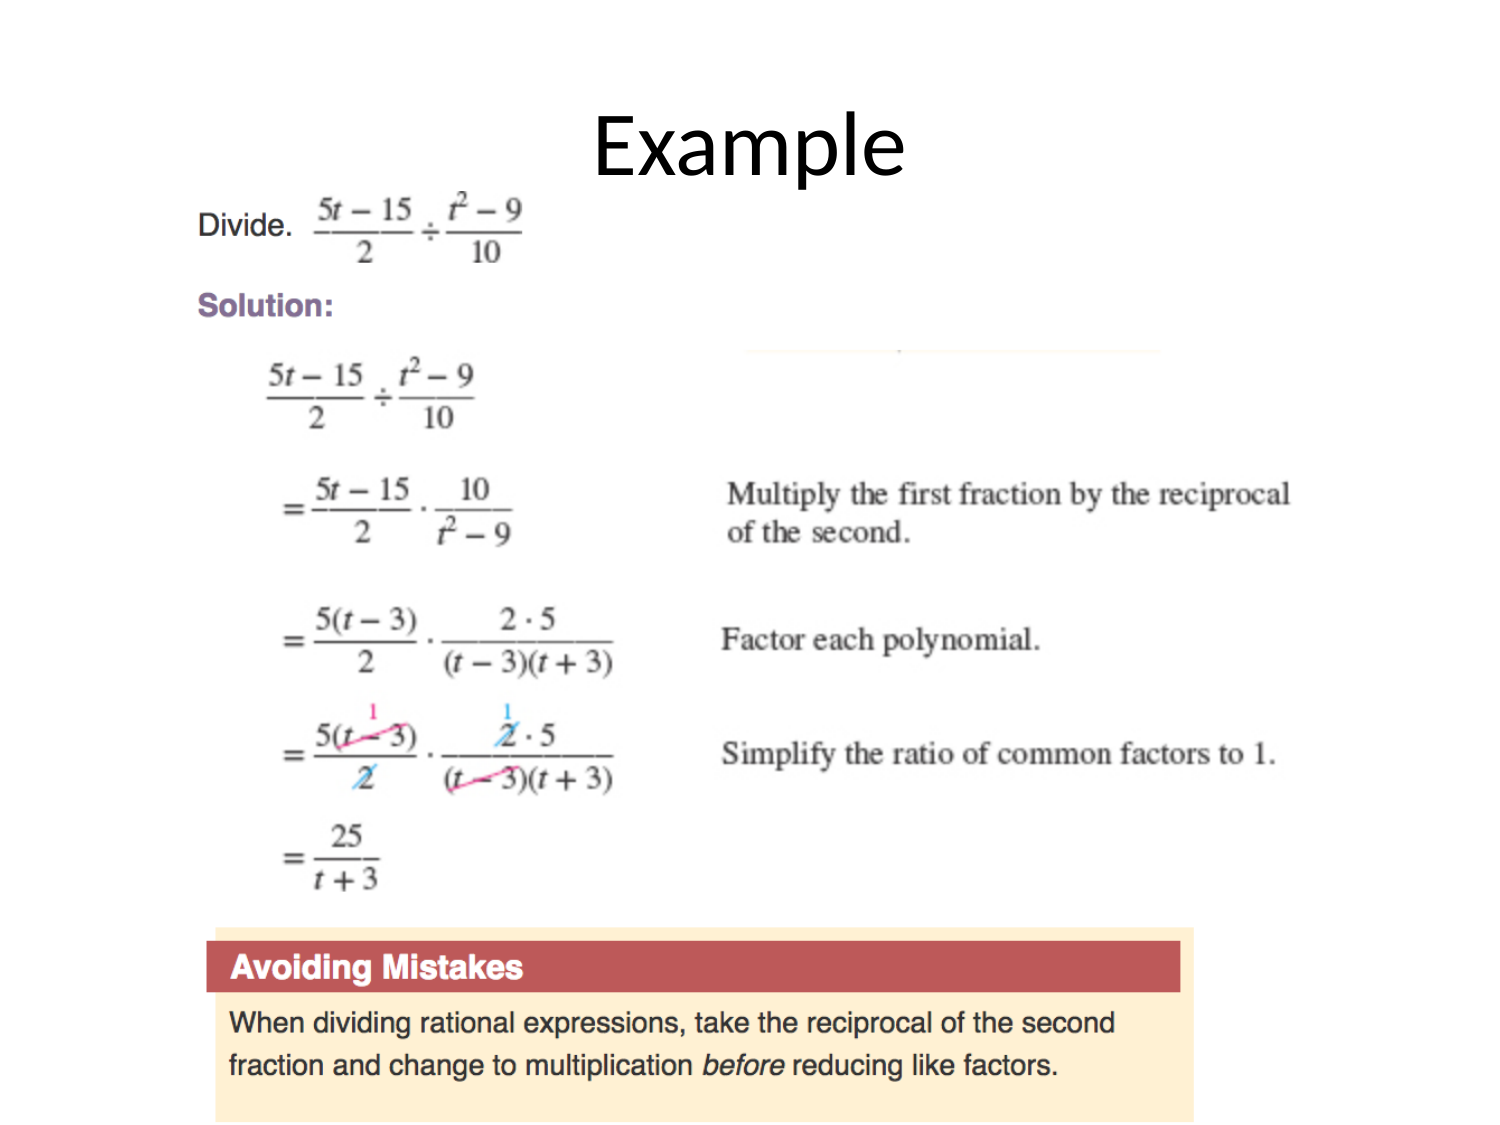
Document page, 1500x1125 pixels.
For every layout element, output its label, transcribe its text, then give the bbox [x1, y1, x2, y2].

title Example [75, 45, 1425, 169]
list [0, 171, 1500, 1125]
